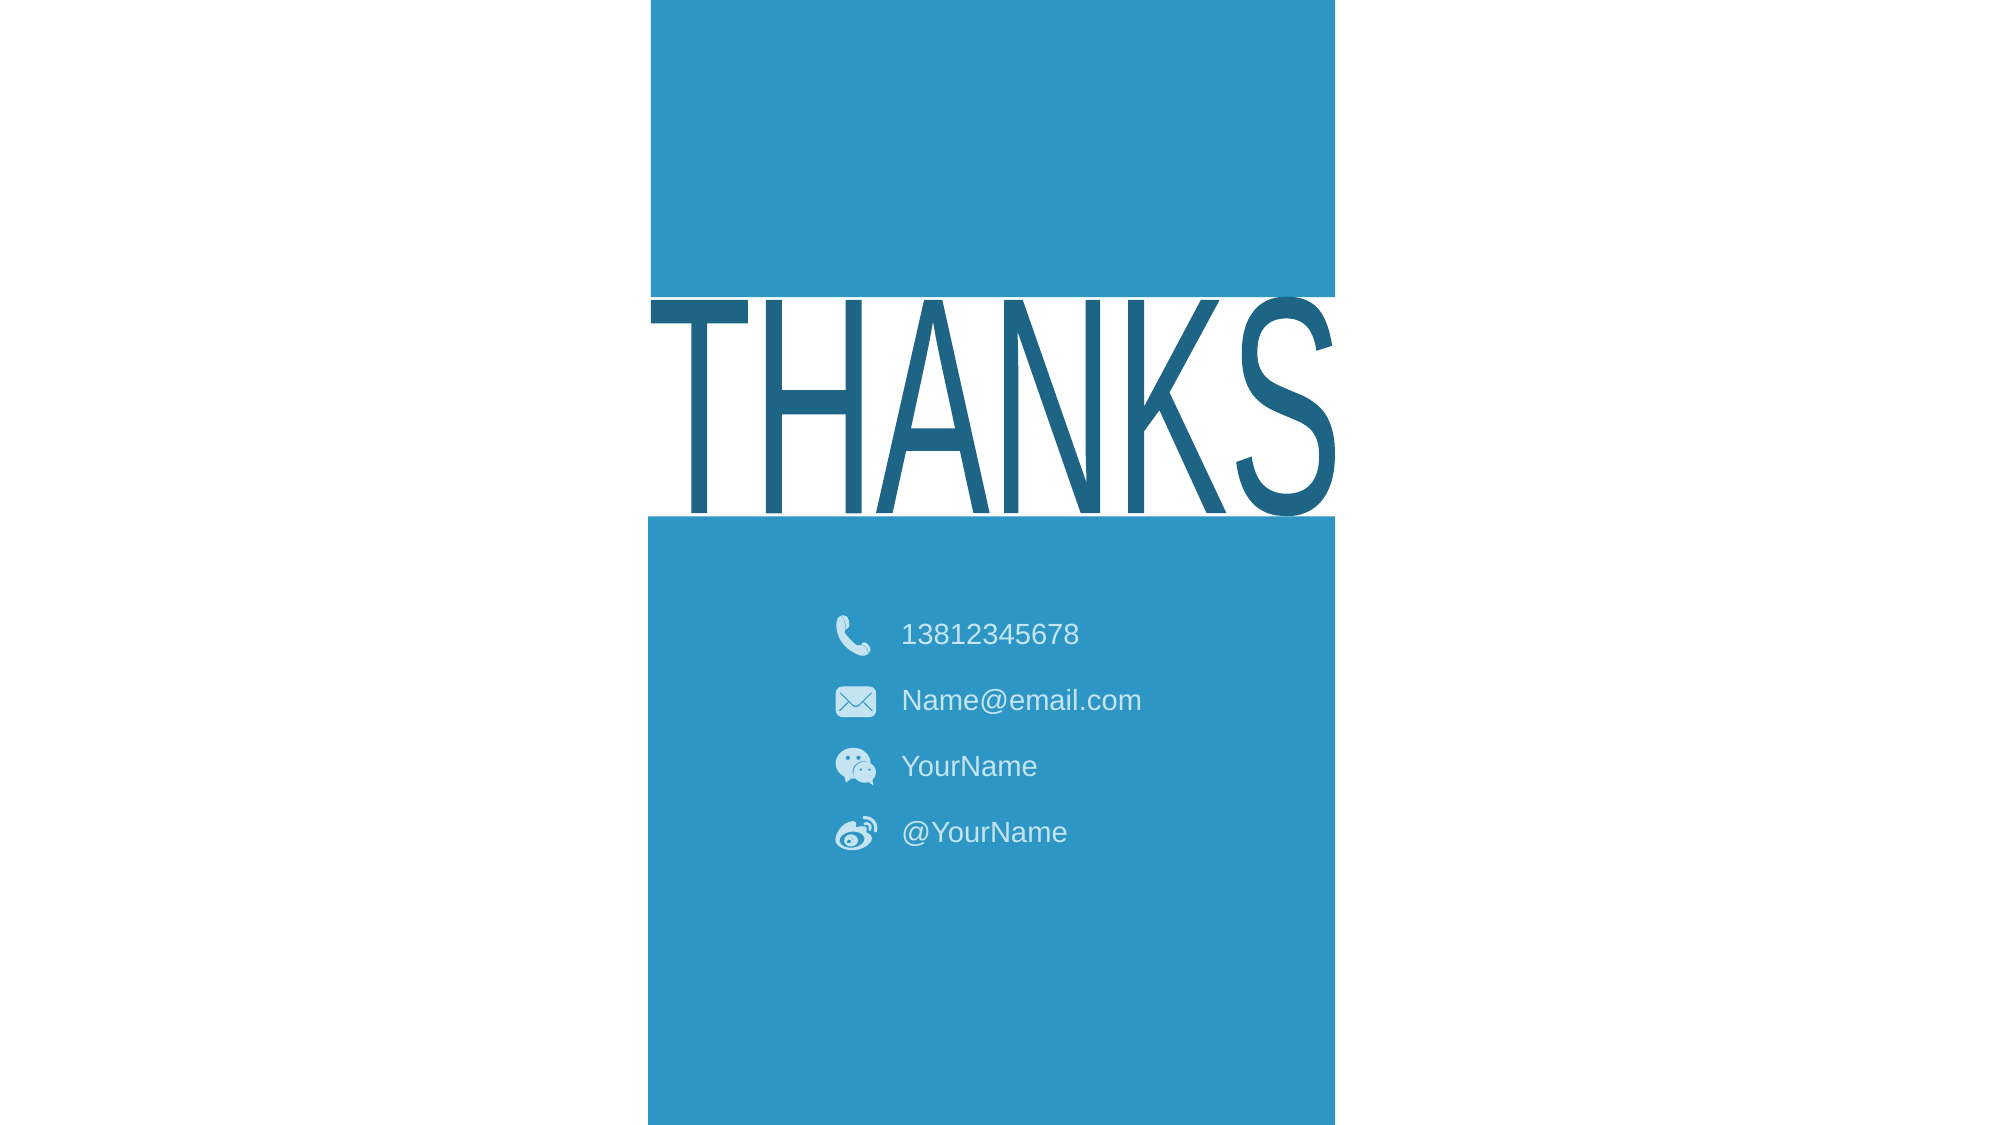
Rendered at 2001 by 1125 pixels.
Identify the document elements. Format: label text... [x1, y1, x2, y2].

text_box Name@email.com [886, 674, 1158, 724]
text_box [834, 685, 878, 719]
text_box @YourName [886, 805, 1083, 856]
text_box 13812345678 [886, 608, 1095, 658]
text_box THANKS [1127, 298, 1229, 515]
text_box THANKS [874, 298, 991, 515]
text_box [834, 746, 878, 788]
text_box YourName [886, 739, 1054, 790]
text_box [647, 515, 1336, 1125]
text_box THANKS [1235, 295, 1336, 518]
text_box [834, 814, 879, 852]
text_box [835, 614, 872, 657]
text_box [650, 0, 1336, 298]
text_box THANKS [1003, 298, 1102, 515]
